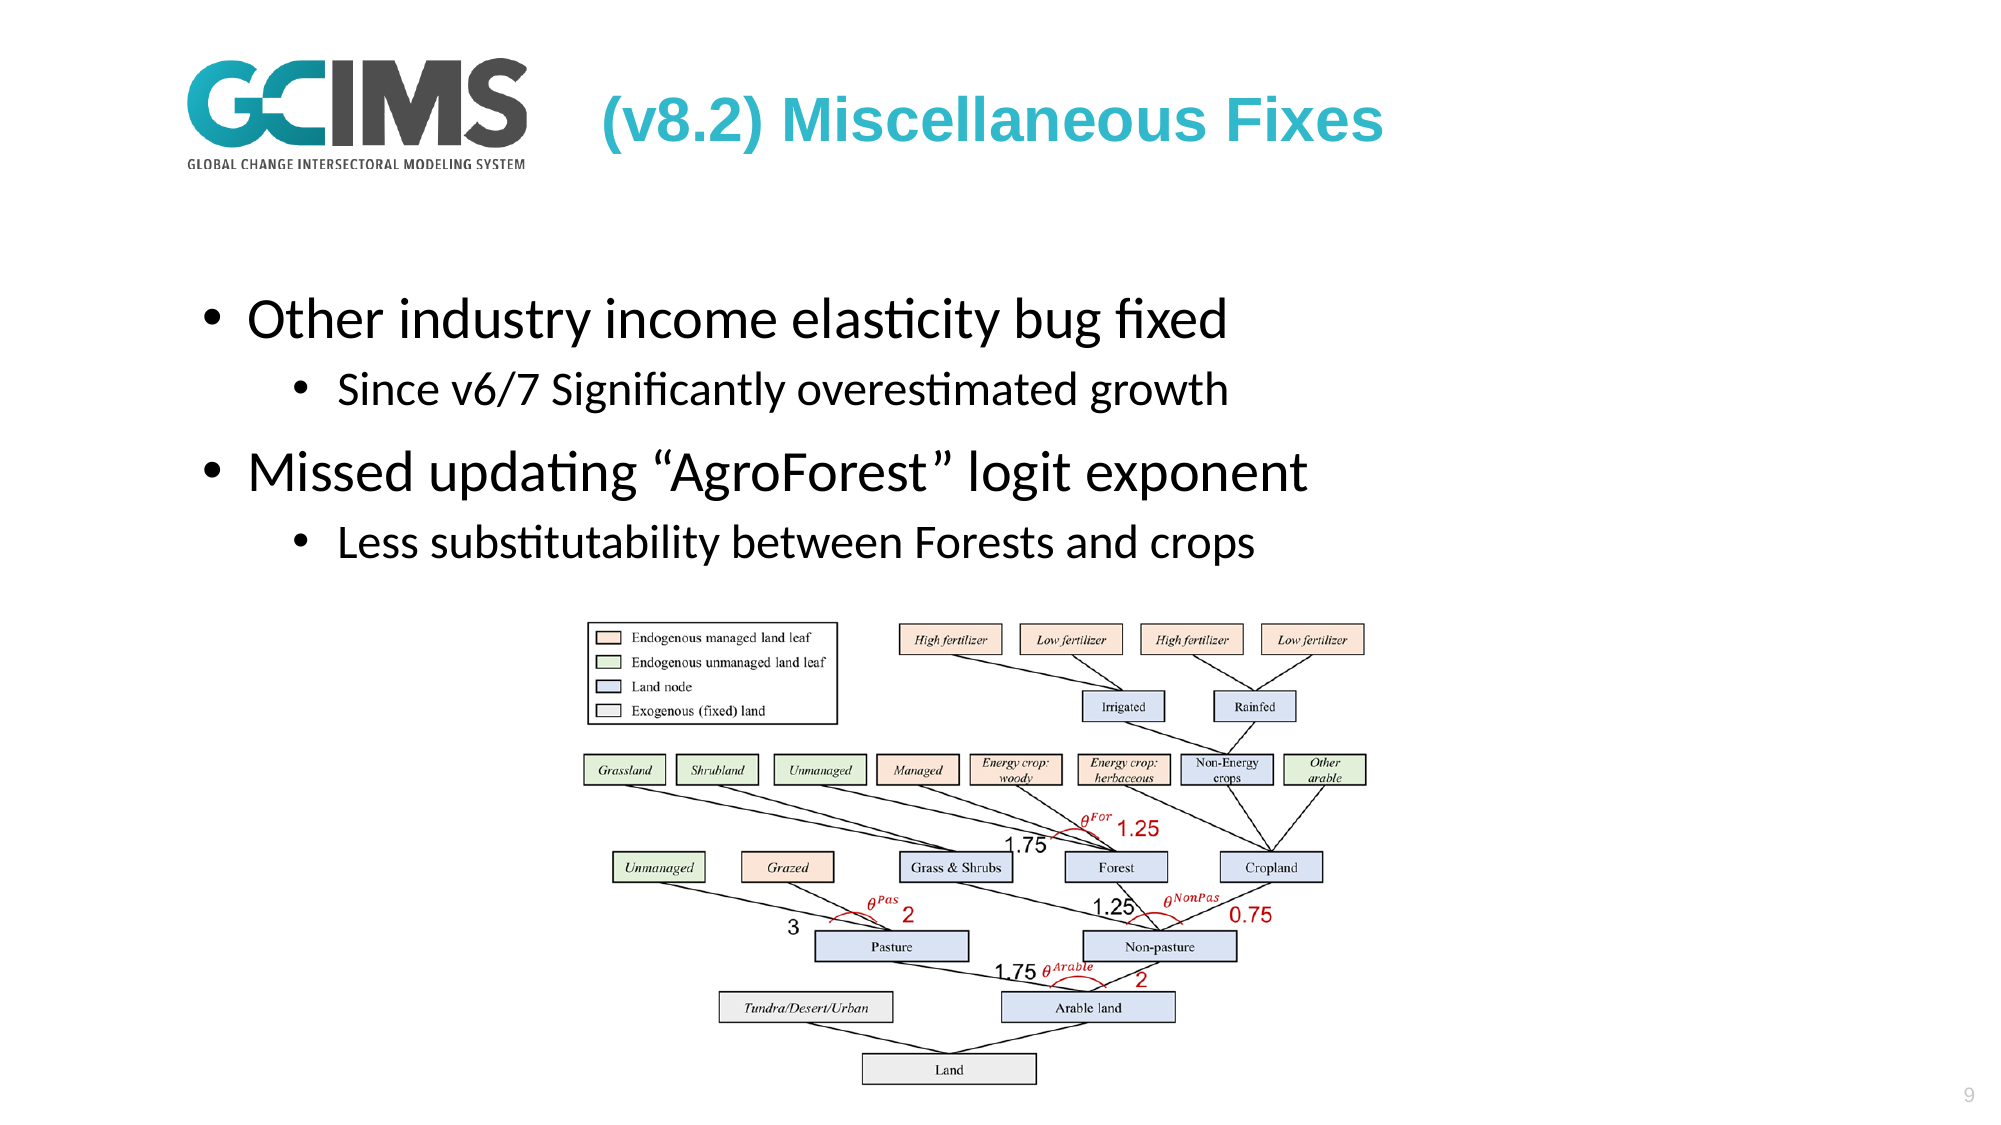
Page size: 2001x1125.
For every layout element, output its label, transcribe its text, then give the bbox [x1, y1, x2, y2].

title (v8.2) Miscellaneous Fixes [601, 37, 1938, 163]
text_box Other industry income elasticity bug fixed Since v6/7 Significantly overestimated growth Missed updating “AgroForest” logit exponent Less substitutability between Forests and crops [187, 281, 1938, 1032]
slide_number 9 [1913, 1062, 1975, 1125]
picture [576, 615, 1373, 1088]
